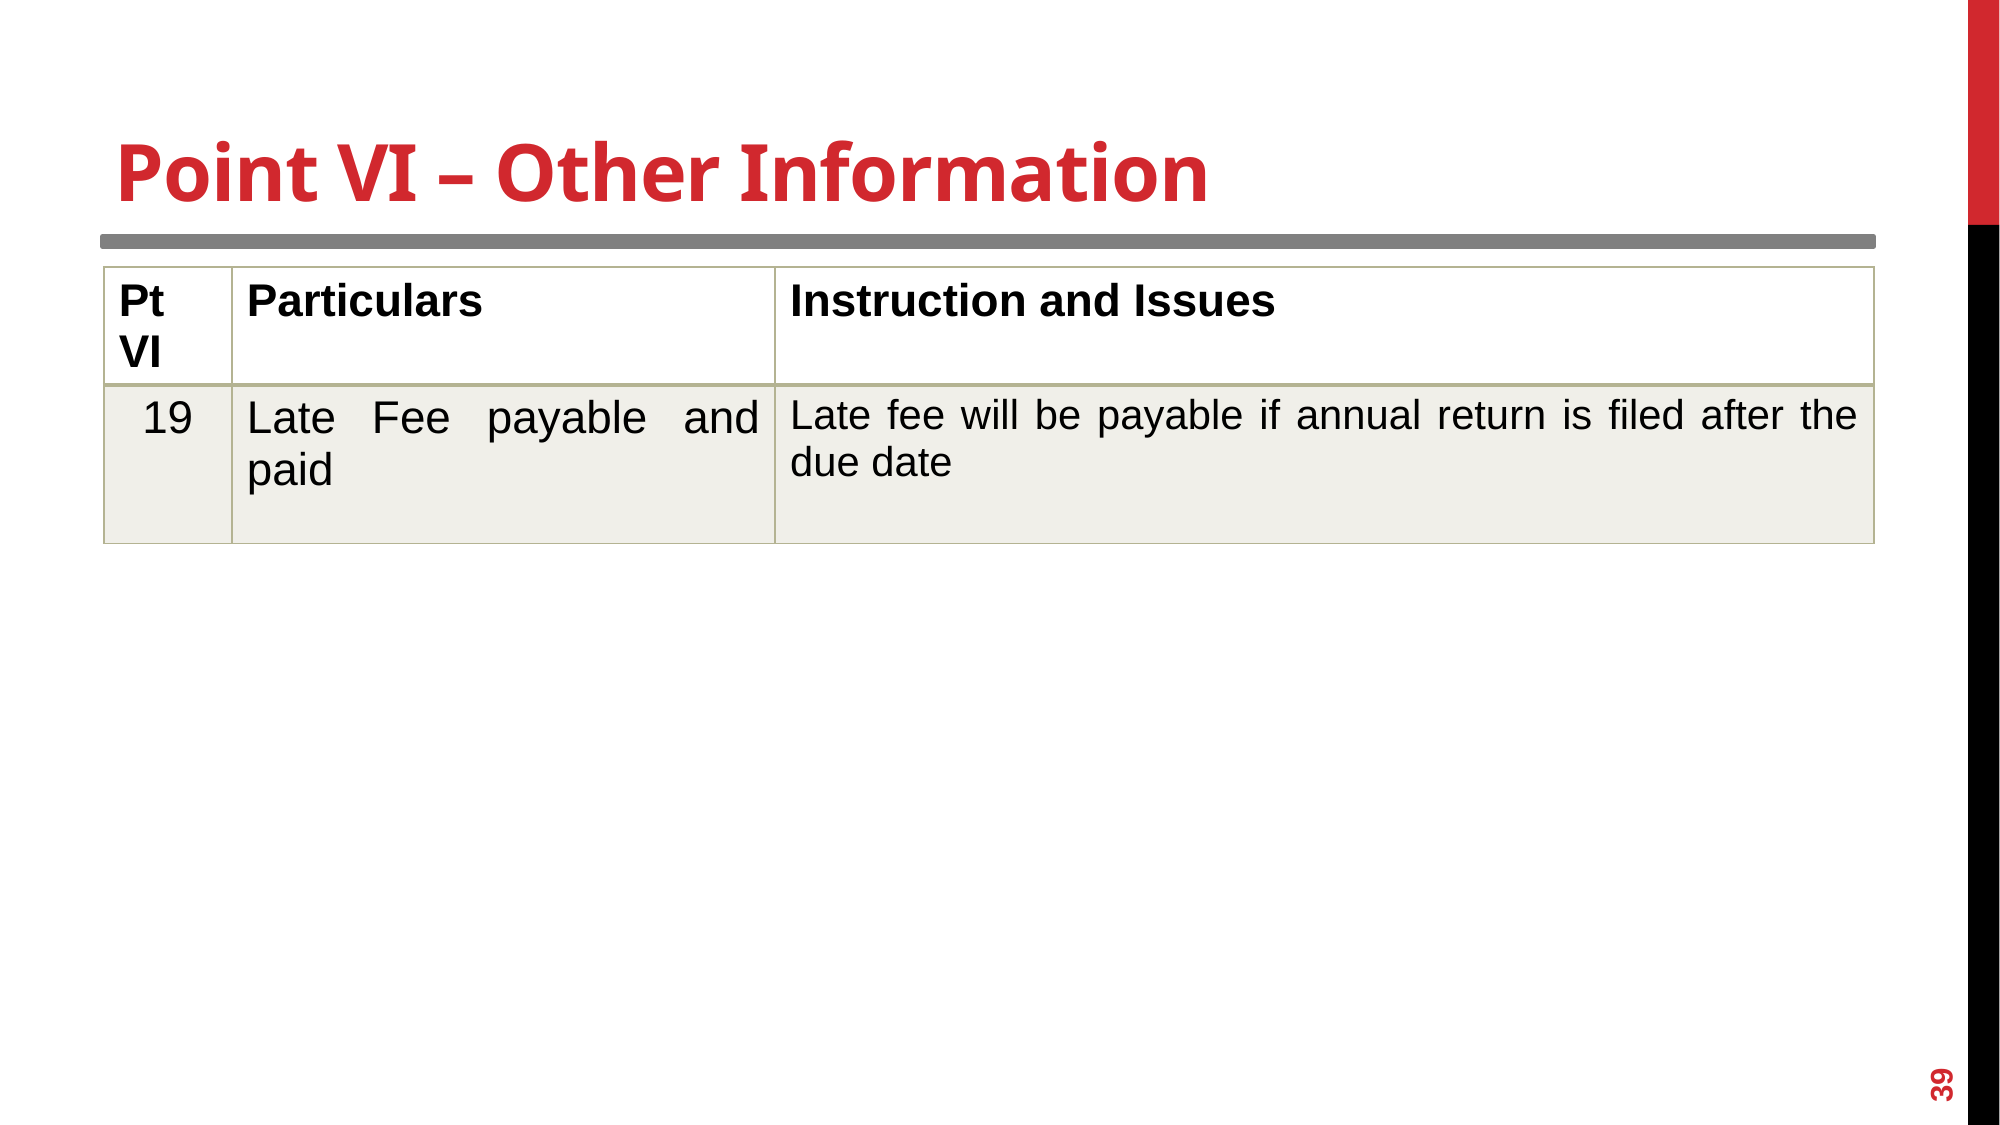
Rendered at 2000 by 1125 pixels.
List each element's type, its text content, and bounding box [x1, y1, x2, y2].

table_header Instruction and Issues [776, 268, 1873, 383]
table_cell Late Fee payable and paid [233, 387, 774, 543]
table_header Pt VI [105, 268, 231, 383]
table_cell 19 [105, 387, 231, 543]
table_header Particulars [233, 268, 774, 383]
slide_number 39 [1909, 1025, 1971, 1118]
title Point VI – Other Information [99, 25, 1874, 225]
table_cell Late fee will be payable if annual return is filed after the due date [776, 387, 1873, 543]
